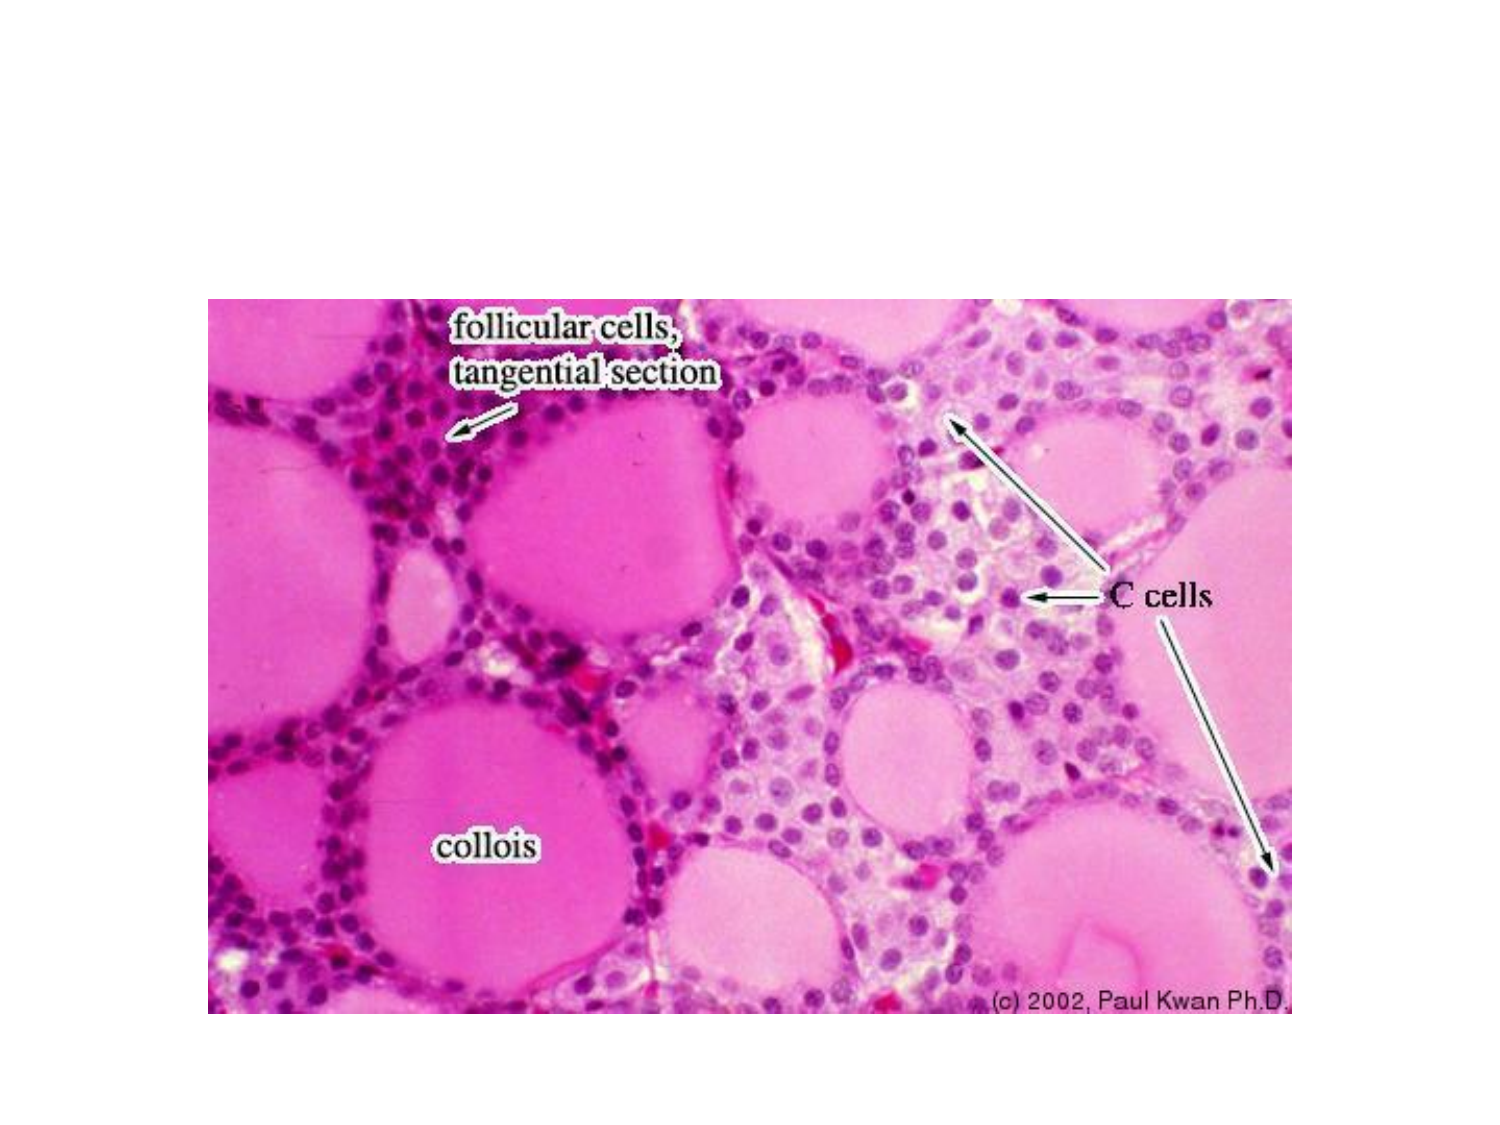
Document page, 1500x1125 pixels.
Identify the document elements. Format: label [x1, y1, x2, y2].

list [208, 299, 1291, 1014]
